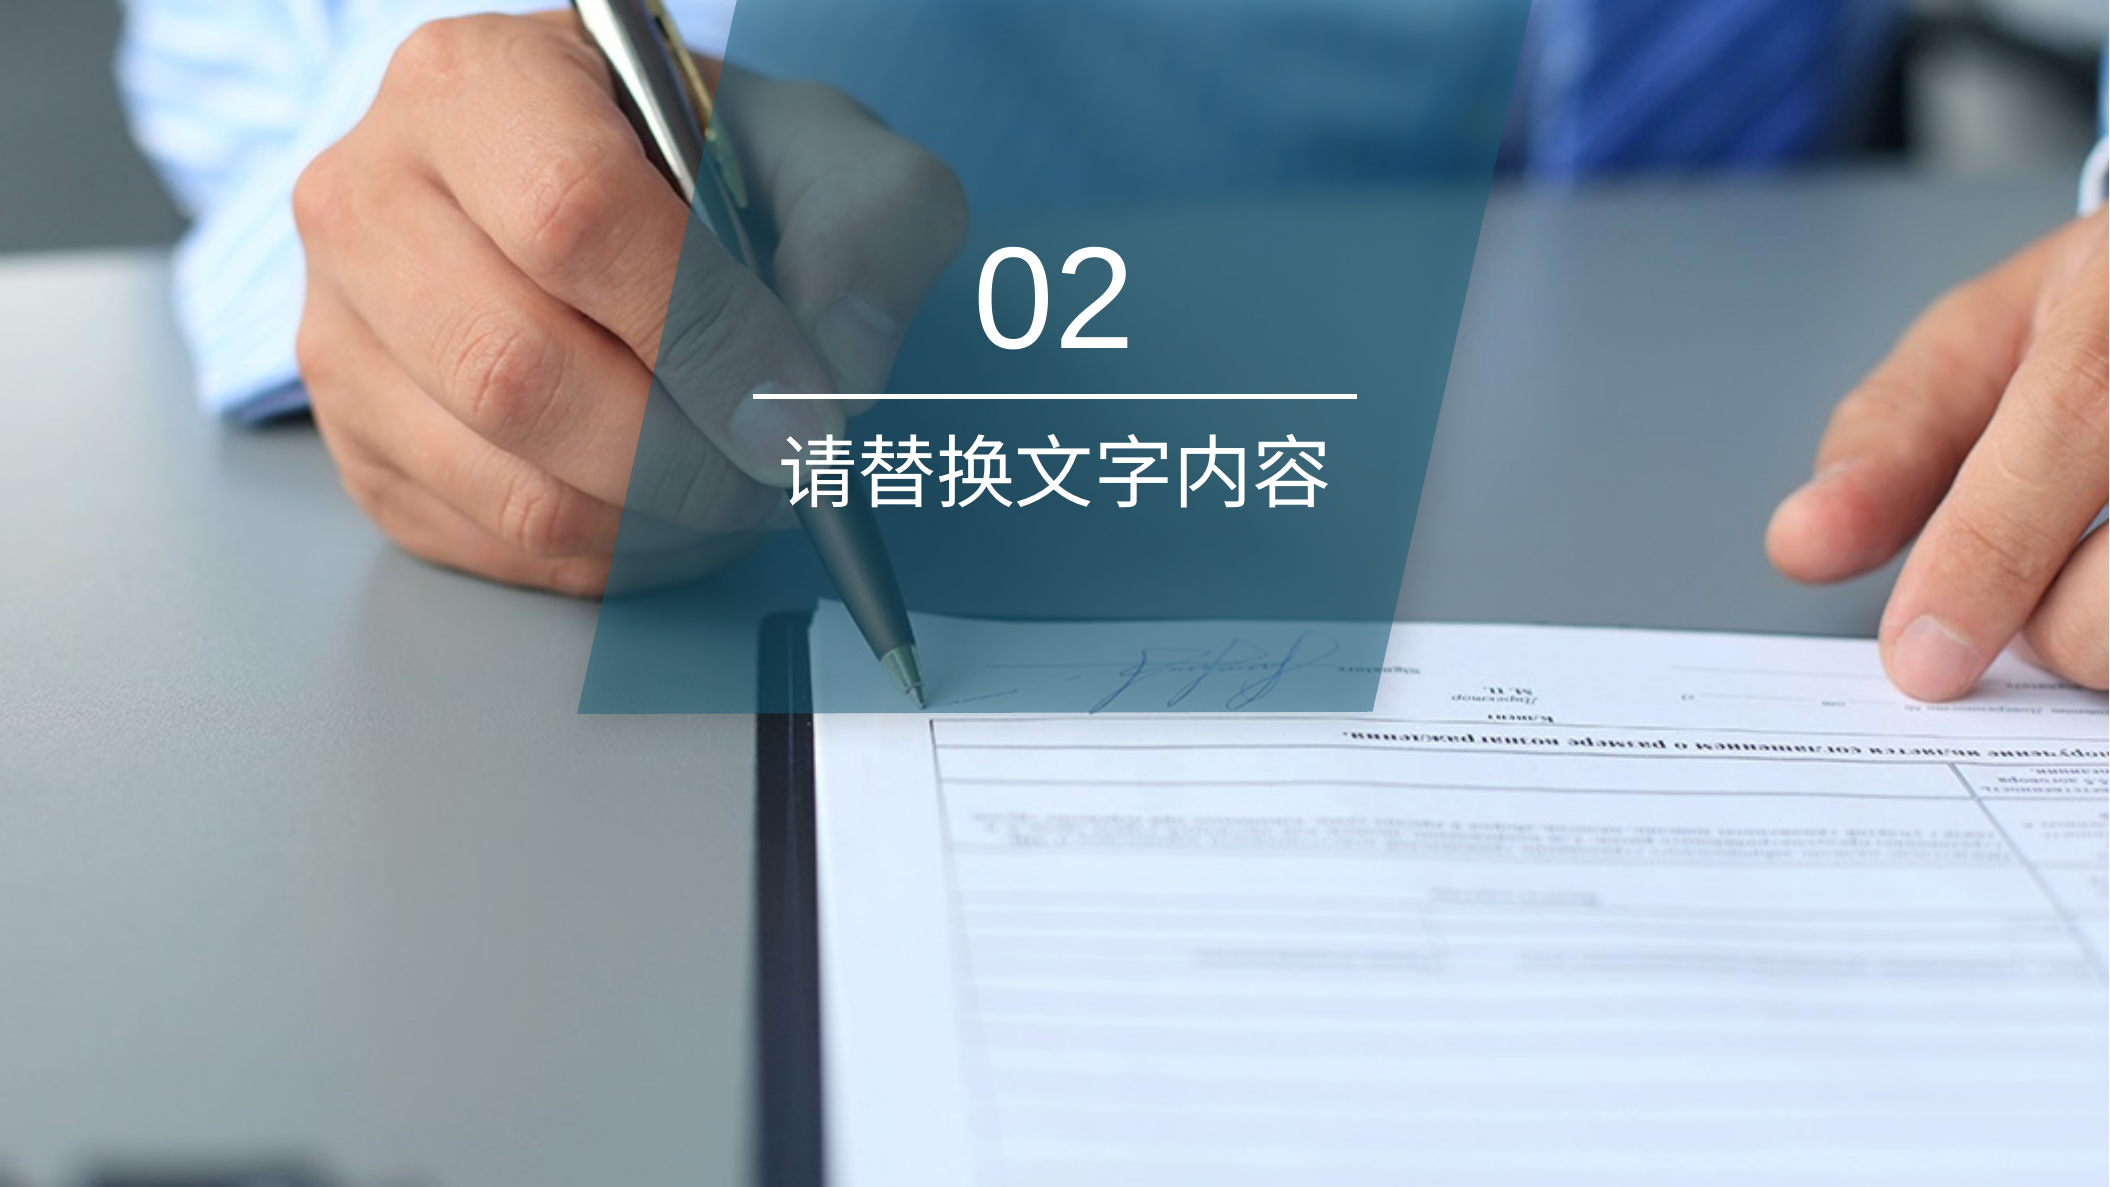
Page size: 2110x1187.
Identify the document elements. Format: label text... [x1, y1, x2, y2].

text_box [575, 0, 1534, 716]
text_box 02 [934, 203, 1175, 378]
text_box [0, 0, 2110, 1187]
text_box 请替换文字内容 [734, 422, 1375, 518]
